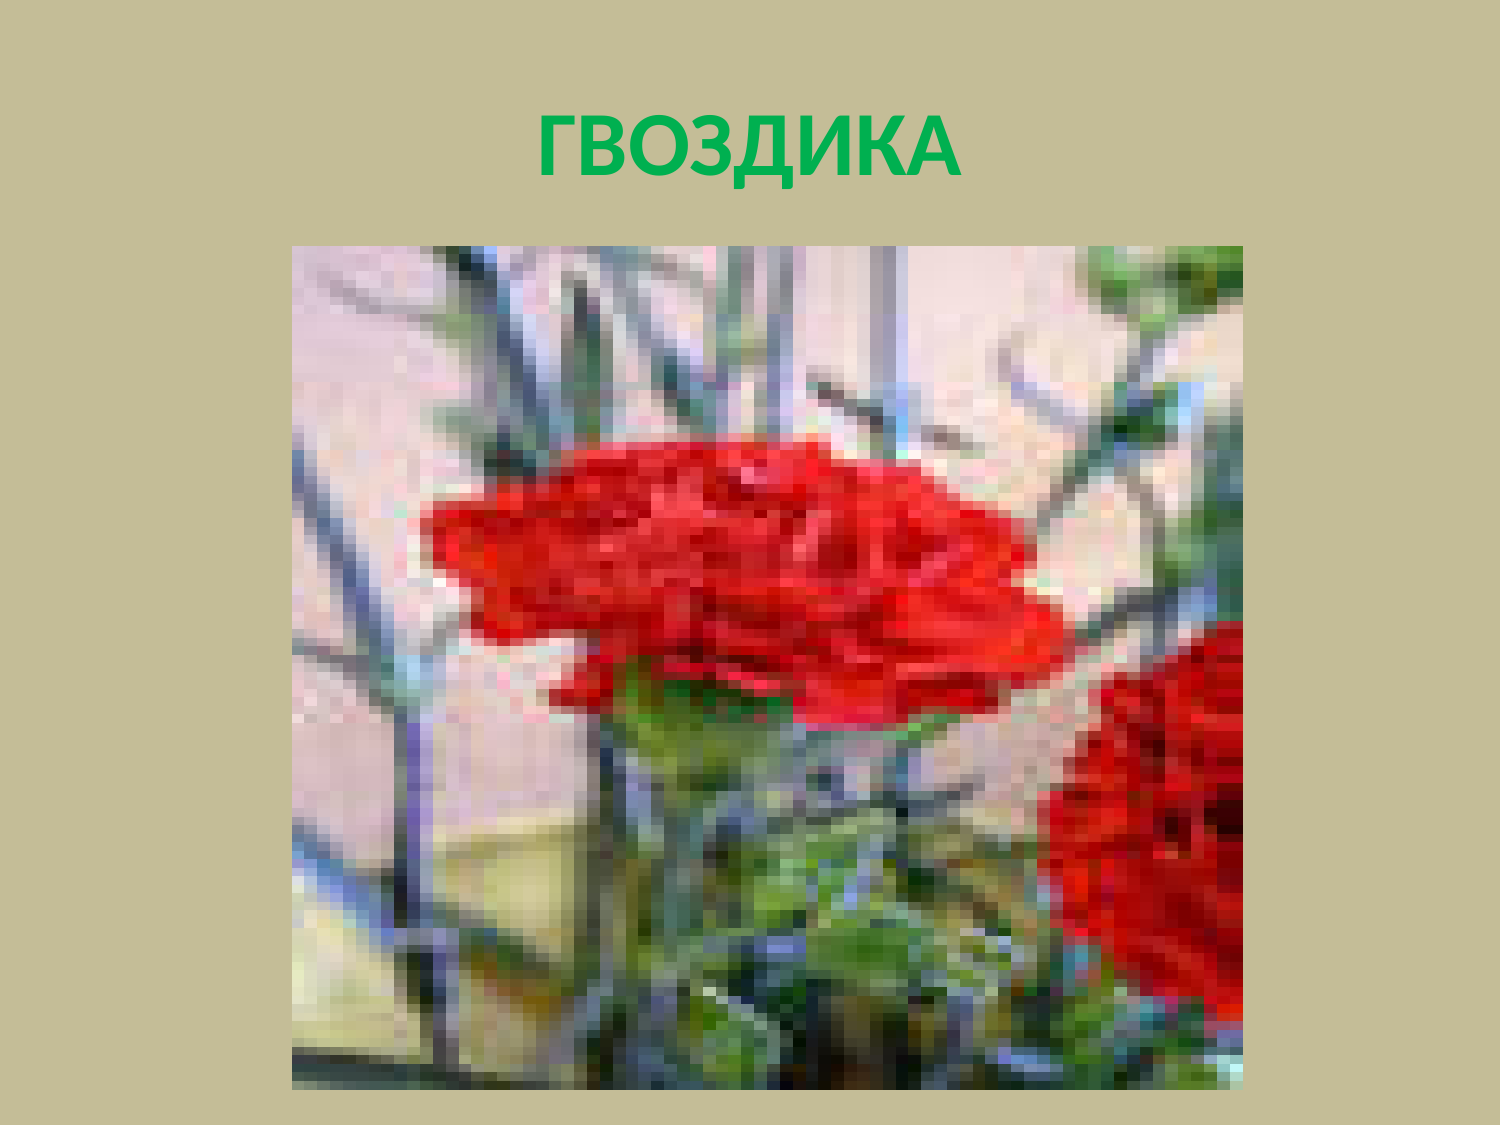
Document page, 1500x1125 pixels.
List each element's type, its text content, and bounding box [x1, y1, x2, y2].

title ГВОЗДИКА [75, 45, 1425, 233]
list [292, 245, 1243, 1091]
